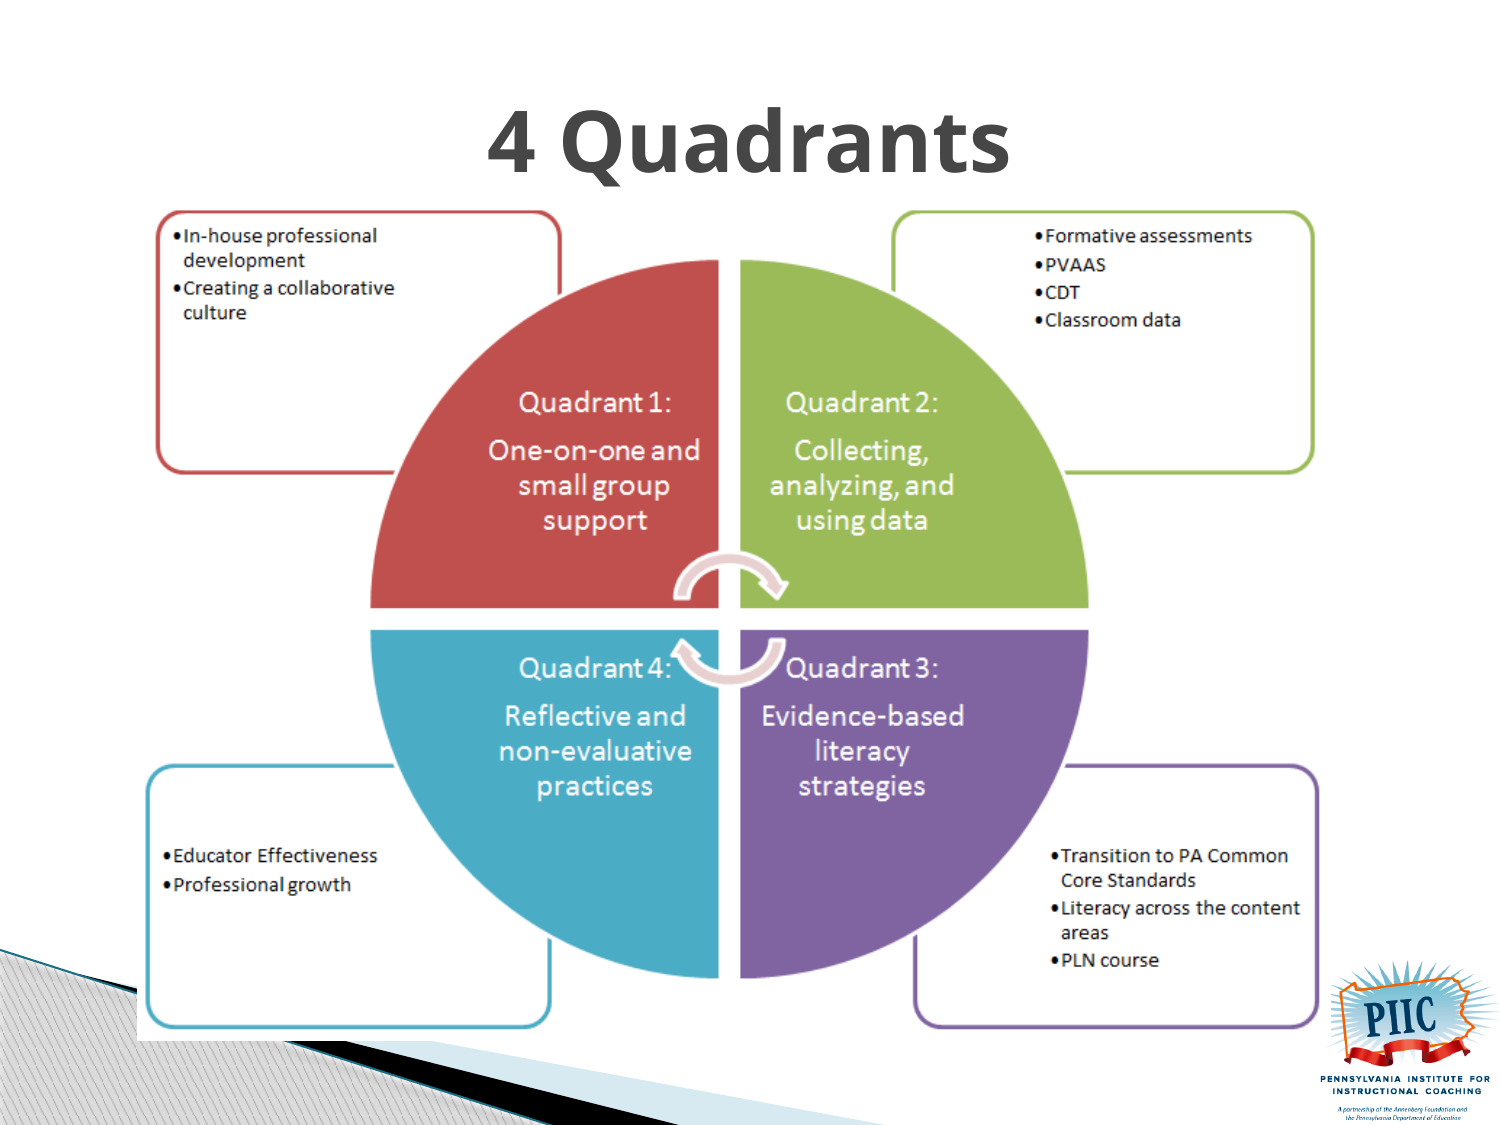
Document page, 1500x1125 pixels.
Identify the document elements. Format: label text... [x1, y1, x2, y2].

picture [137, 199, 1499, 1122]
title 4 Quadrants [75, 45, 1425, 233]
